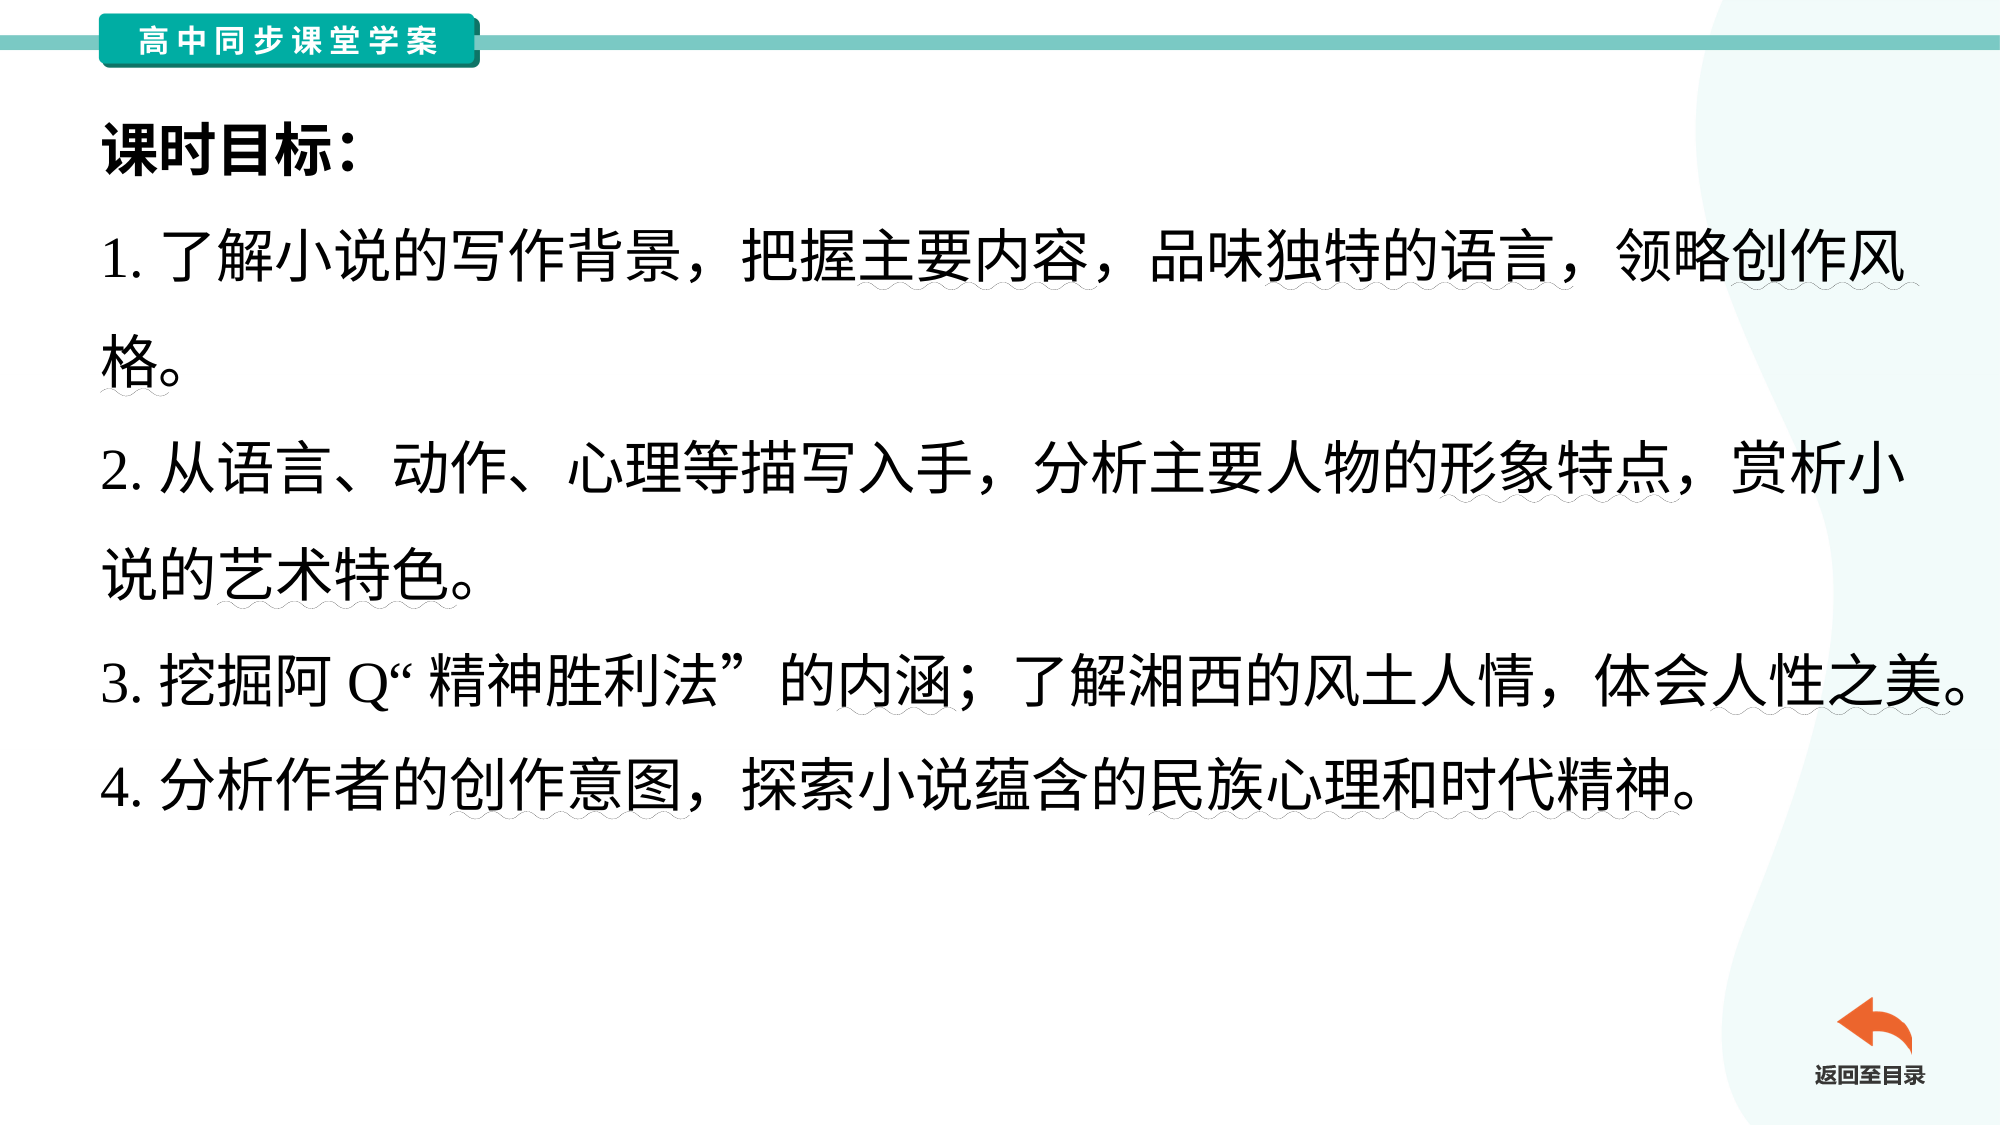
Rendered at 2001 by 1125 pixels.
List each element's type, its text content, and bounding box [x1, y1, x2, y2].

picture [0, 0, 2000, 1125]
text_box 课时目标： 1.了解小说的写作背景，把握主要内容，品味独特的语言，领略创作风 格。 2.从语言、动作、心理等描写入手，分析主要人物的形象特点，赏析小 说的艺术特色。 3.挖掘阿Q“精神胜利法”的内涵；了解湘西的风土人情，体会人性之美。 4.分析作者的创作意图，探索小说蕴含的民族心理和时代精神。 [100, 76, 1899, 808]
